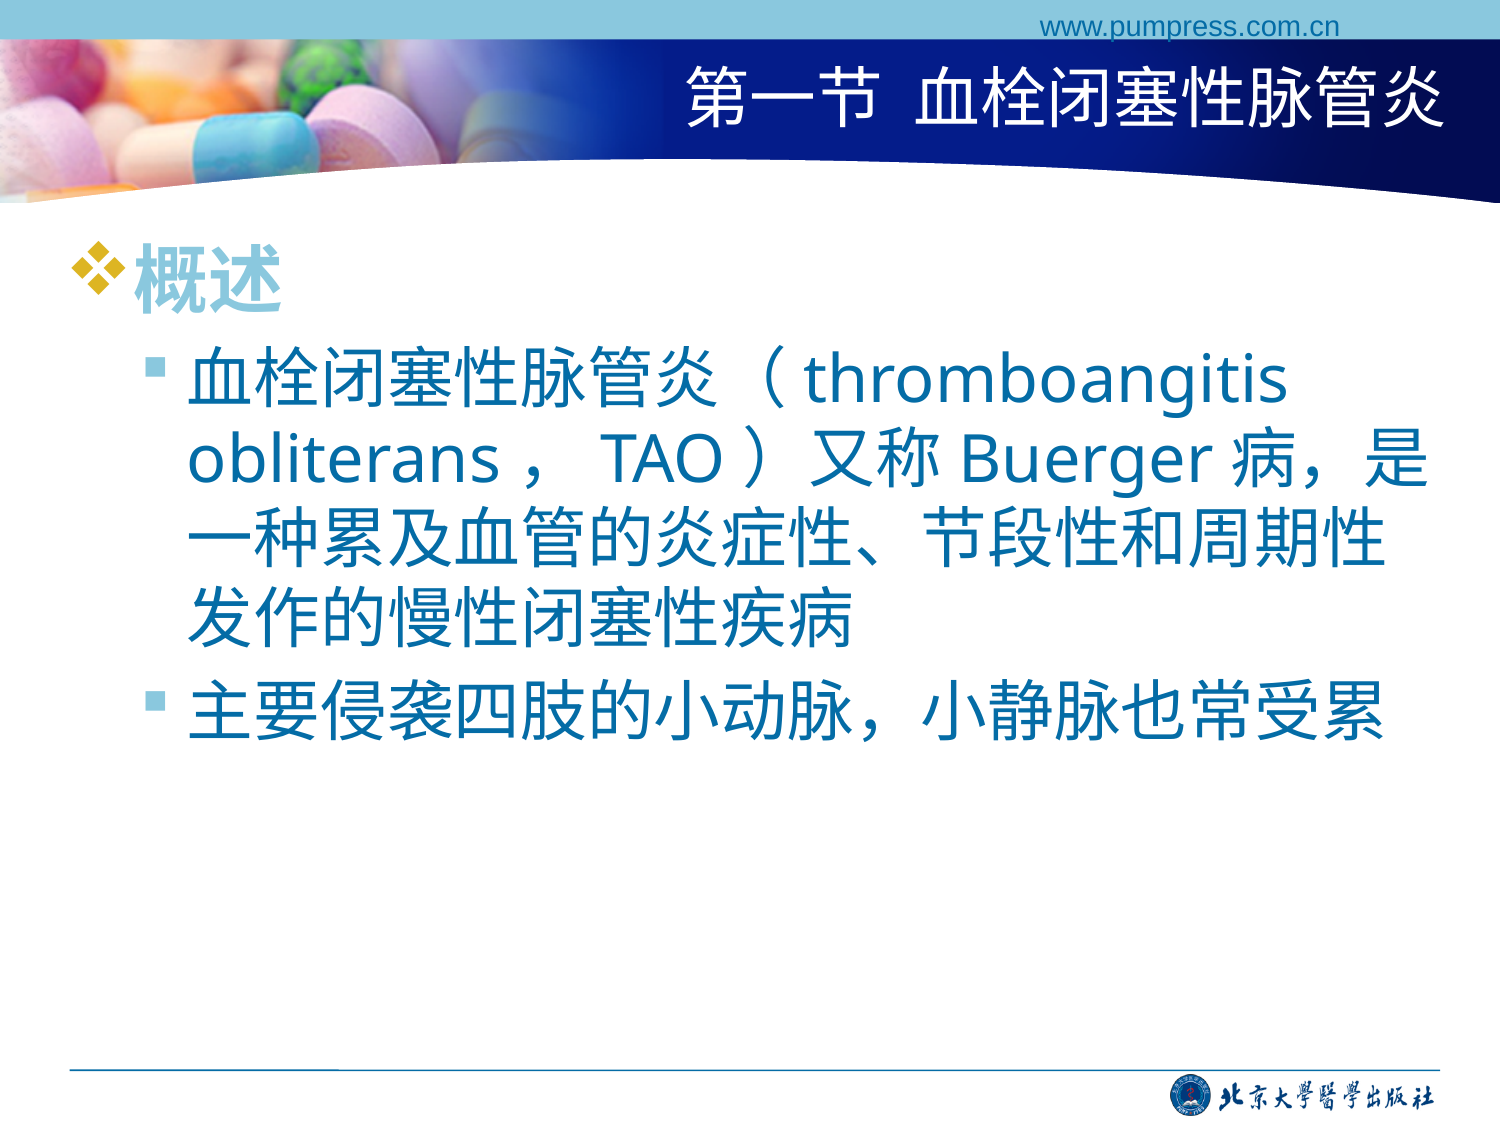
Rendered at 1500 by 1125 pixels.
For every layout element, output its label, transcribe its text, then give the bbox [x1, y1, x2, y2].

picture [0, 40, 1500, 203]
slide_number www.pumpress.com.cn [1025, 0, 1463, 38]
title 第一节 血栓闭塞性脉管炎 [137, 49, 1463, 143]
list 概述 血栓闭塞性脉管炎（thromboangitis obliterans，TAO）又称Buerger病，是一种累及血管的炎症性、节段性和周期性发作的慢性闭塞性疾病 主要侵袭四肢的小动脉，小静脉也常受累 [49, 224, 1463, 1026]
picture [1170, 1074, 1436, 1118]
